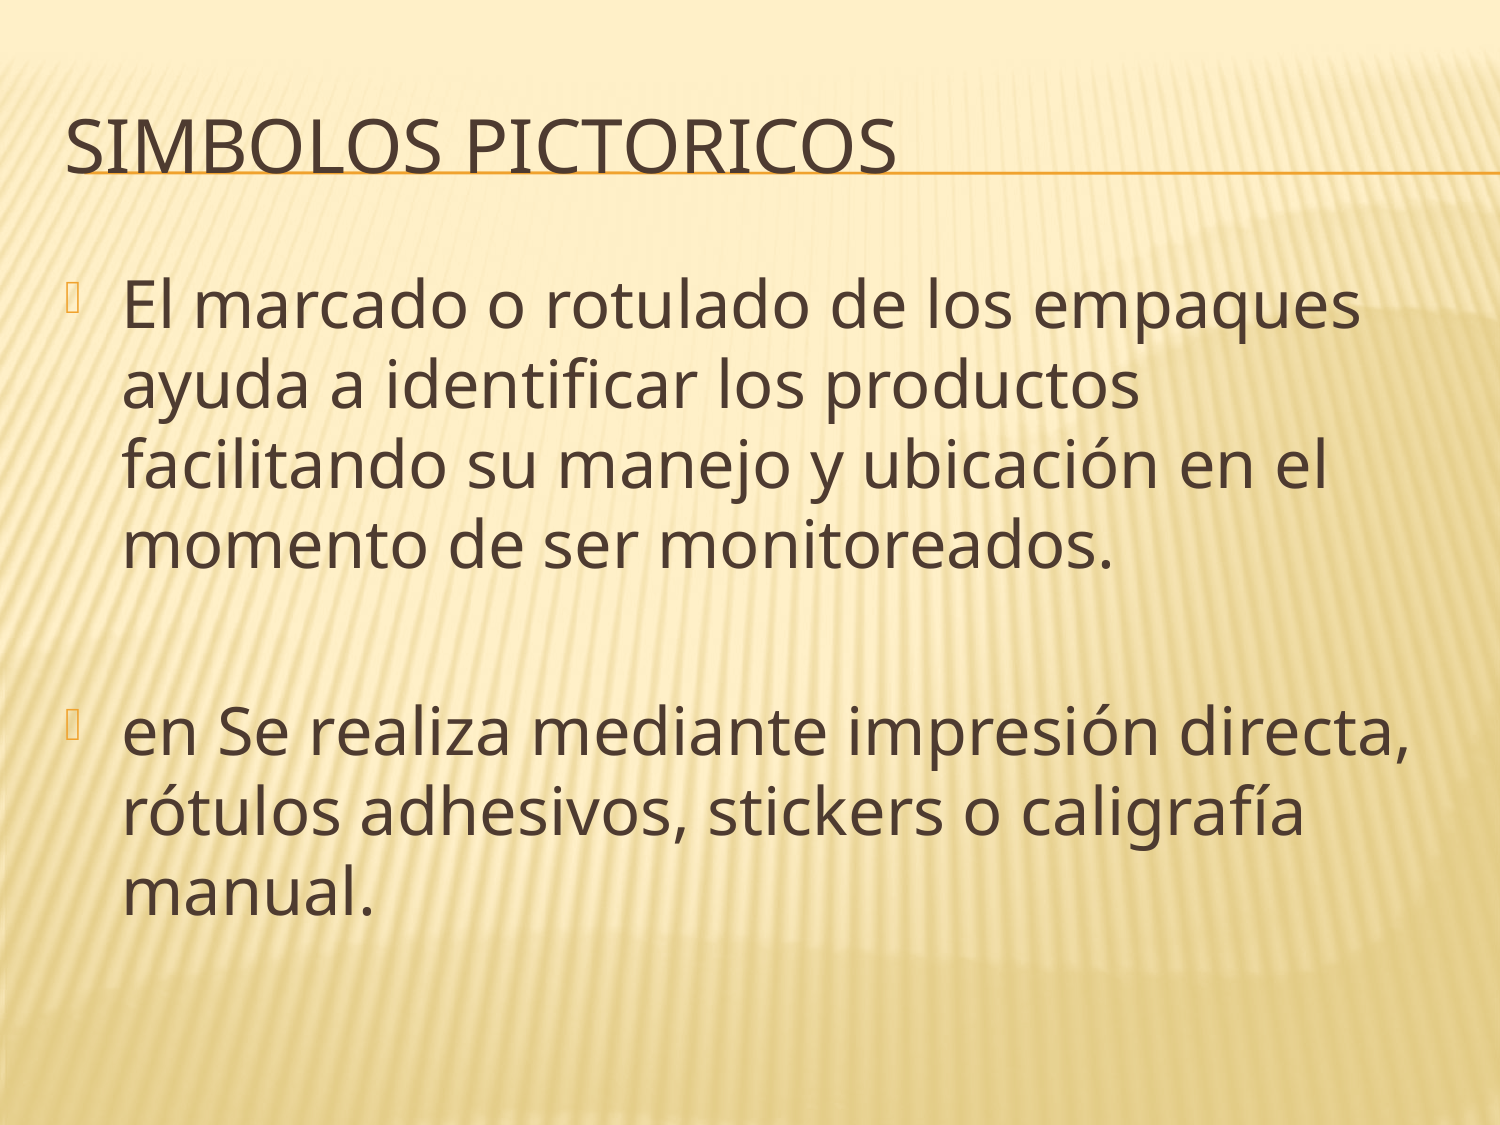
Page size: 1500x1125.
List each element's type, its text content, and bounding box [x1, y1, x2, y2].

list El marcado o rotulado de los empaques ayuda a identificar los productos facilitando su manejo y ubicación en el momento de ser monitoreados. en Se realiza mediante impresión directa, rótulos adhesivos, stickers o caligrafía manual. [50, 254, 1475, 998]
title Simbolos pictoricos [50, 75, 1475, 213]
